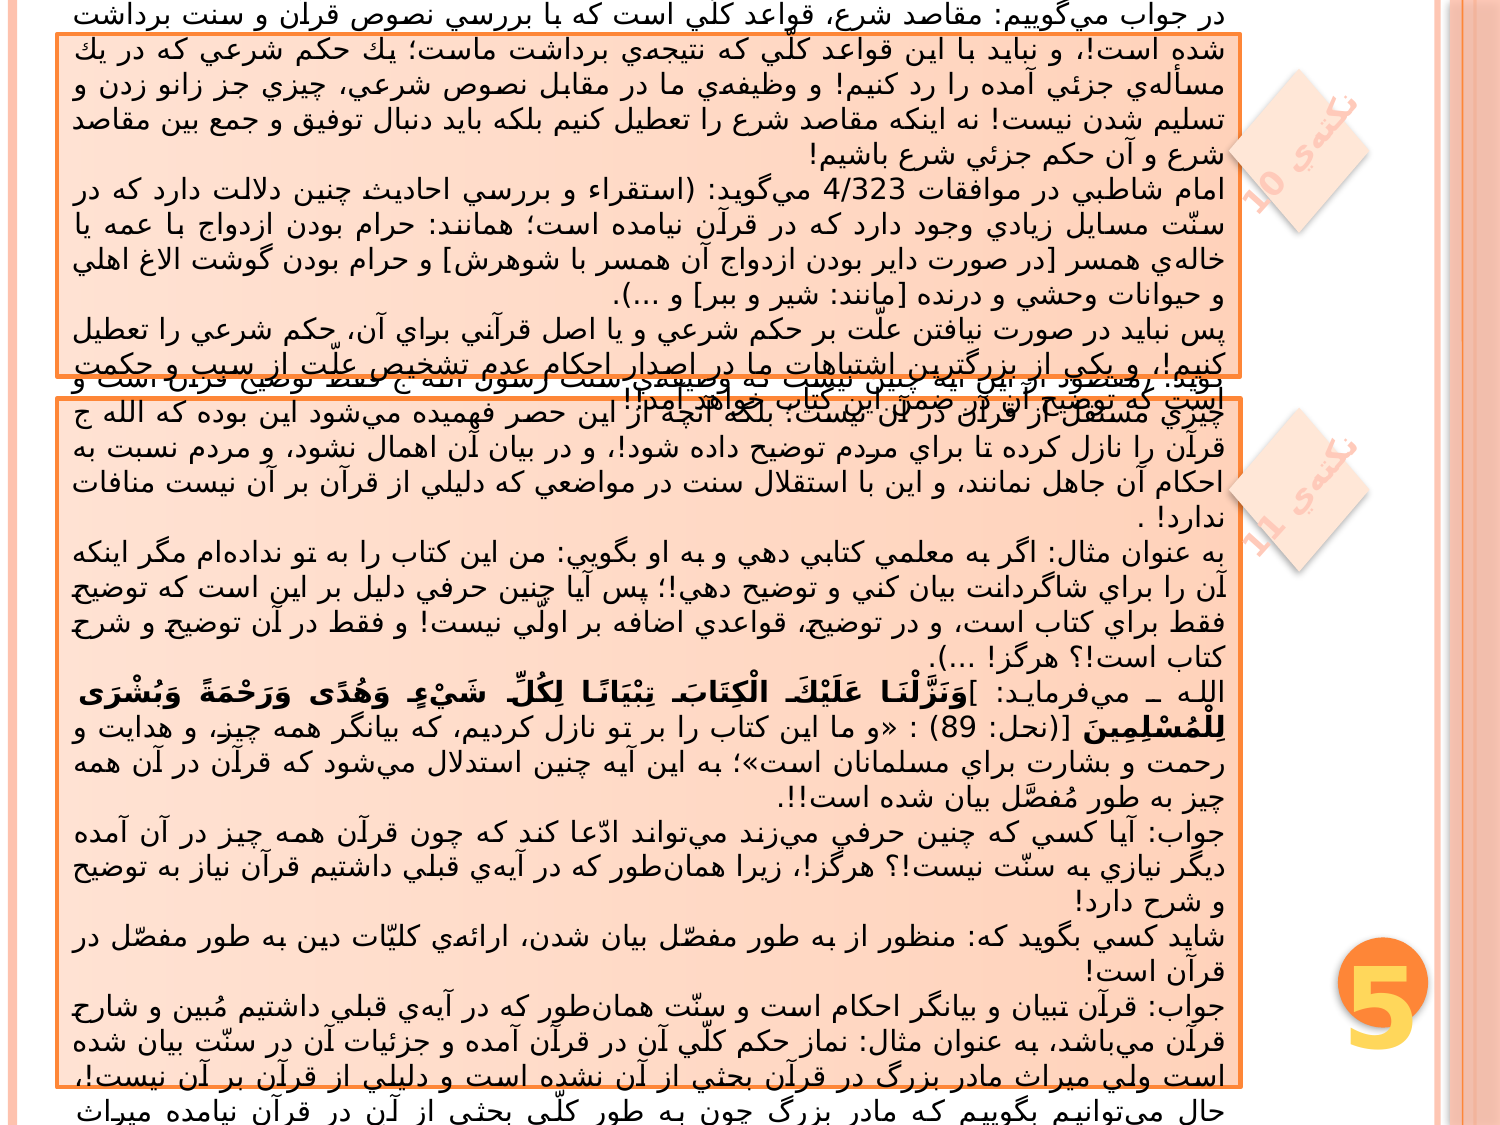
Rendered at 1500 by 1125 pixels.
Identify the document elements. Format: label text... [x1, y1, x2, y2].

text_box [1227, 66, 1319, 172]
text_box [1227, 405, 1320, 512]
text_box نكته‌ي 10 [1217, 65, 1382, 239]
text_box 5 [1328, 928, 1435, 1079]
text_box [1280, 131, 1371, 235]
text_box در جواب مي‌گوييم: مقاصد شرع، قواعد كلّي است كه با بررسي نصوص قرآن و سنت برداشت شده است!، و نبايد با اين قواعد كلّي كه نتيجه‌ي برداشت ماست؛ يك حكم شرعي كه در يك مسأله‌ي جزئي آمده را رد كنيم! و وظيفه‌ي ما در مقابل نصوص شرعي، چيزي جز زانو زدن و تسليم شدن نيست! نه اينكه مقاصد شرع را تعطيل كنيم بلكه بايد دنبال توفيق و جمع بين مقاصد شرع و آن حكم جزئي شرع باشيم! امام شاطبي در موافقات 4/323 مي‌گويد: (استقراء و بررسي احاديث چنين دلالت دارد كه در سنّت مسايل زيادي وجود دارد كه در قرآن نيامده است؛ همانند: حرام بودن ازدواج با عمه‌ يا خاله‌ي همسر [در صورت داير بودن ازدواج آن همسر با شوهرش] و حرام بودن گوشت الاغ اهلي و حيوانات وحشي و درنده [مانند: شير و ببر] و ...). پس نبايد در صورت نيافتن علّت بر حكم شرعي و يا اصل قرآني براي آن، حكم شرعي را تعطيل كنيم!، و يكي از بزرگترين اشتباهات ما در اصدار احكام عدم تشخيص علّت از سبب و حكمت است كه توضيح آن در ضمن اين كتاب خواهد آمد!! [55, 32, 1242, 379]
text_box علامه عبدالغني عبدالخالق در كتاب حجية السنة ص 520-522 در توضيح اين آيه: ]وَأَنْزَلْنَا إِلَيْكَ الذِّكْرَ لِتُبَيِّنَ لِلنَّاسِ مَا نُزِّلَ إِلَيْهِمْ وَلَعَلَّهُمْ يَتَفَكَّرُونَ [( نحل: 44): «كتاب را به سوي تو فرود آورديم تا آنچه را كه فرود آمده، براي مردم بيان نمايي!، و تا اين كه آنان بينديشند»، گويد: (مقصود از اين آيه چنين نيست كه وظيفه‌ي سنت رسول الله ج فقط توضيح قرآن است و چيزي مستقل از قرآن در آن نيست؛ بلكه آنچه از اين حصر فهميده مي‌شود اين بوده كه الله ج قرآن را نازل كرده تا براي مردم توضيح داده شود!، و در بيان آن اهمال نشود، و مردم نسبت به احكام آن جاهل نمانند، و اين با استقلال سنت در مواضعي كه دليلي از قرآن بر آن نيست منافات ندارد! . به عنوان مثال: اگر به معلمي كتابي دهي و به او بگويي: من اين كتاب را به تو نداده‌ام مگر اينكه آن را براي شاگردانت بيان كني و توضيح دهي!؛ پس آيا چنين حرفي دليل بر اين است كه توضيح فقط براي كتاب است، و در توضيح، قواعدي اضافه بر اولّي نيست! و فقط در آن توضيح و شرح كتاب است!؟ هرگز! ...). الله ـ مي‌فرمايد: ]وَنَزَّلْنَا عَلَيْكَ الْكِتَابَ تِبْيَانًا لِكُلِّ شَيْءٍ وَهُدًى وَرَحْمَةً وَبُشْرَى لِلْمُسْلِمِينَ [(نحل: 89) : «و ما اين كتاب را بر تو نازل كرديم، كه بيانگر همه چيز، و هدايت و رحمت و بشارت براي مسلمانان است»؛ به اين آيه چنين استدلال مي‌شود كه قرآن در آن همه چيز به طور مُفصَّل بيان شده است!!. جواب: آيا كسي كه چنين حرفي مي‌زند مي‌تواند ادّعا كند كه چون قرآن همه چيز در آن آمده ديگر نيازي به سنّت نيست!؟ هرگز!، زيرا همان‌طور كه در آيه‌ي قبلي داشتيم قرآن نياز به توضيح و شرح دارد! شايد كسي بگويد كه: منظور از به طور مفصّل بيان شدن، ارائه‌ي كليّات دين به طور مفصّل در قرآن است! جواب: قرآن تبيان و بيانگر احكام است و سنّت همان‌طور كه در آيه‌ي قبلي داشتيم مُبين و شارح قرآن مي‌باشد، به عنوان مثال: نماز حكم كلّي آن در قرآن آمده و جزئيات آن در سنّت بيان شده است ولي ميراث مادر بزرگ در قرآن بحثي از آن نشده است و دليلي از قرآن بر آن نيست!، حال مي‌توانيم بگوييم كه مادر بزرگ چون به طور كلّي بحثي از آن در قرآن نيامده ميراث نمي‌برد!؟، اگر اساس اين حكم را لغو كنيم بايد اركان نماز كه دليل كلّي بر آن در قرآن نيز لغو شود!، (ن.ك: حجية السنة ص 522-524)، پس همان‌طور كه امام شاطبي در موافقات 4/296 مي‌گويد: (سنت يا توضيح دهنده‌ي قرآن بوده و يا زيادي بر آن است!). [55, 396, 1243, 1089]
text_box [1282, 471, 1372, 574]
text_box نكته‌ي 11 [1217, 407, 1381, 581]
